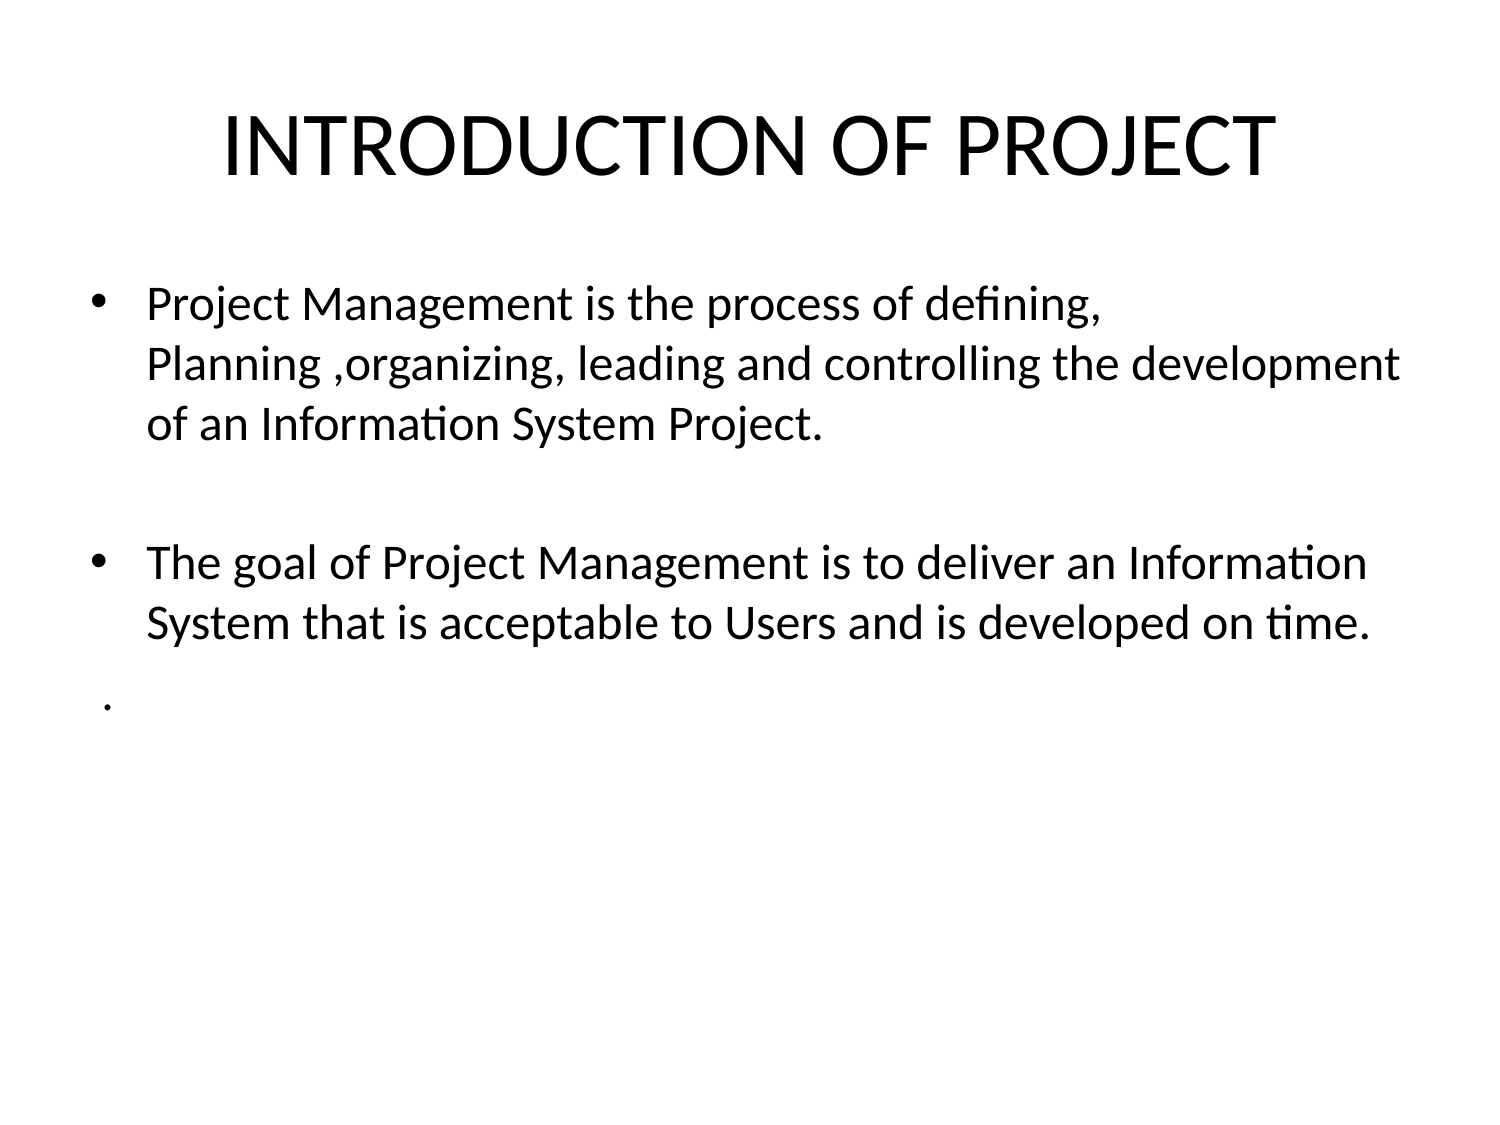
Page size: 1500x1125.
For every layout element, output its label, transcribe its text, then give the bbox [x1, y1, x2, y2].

title INTRODUCTION OF PROJECT [75, 45, 1425, 233]
list Project Management is the process of defining, Planning ,organizing, leading and controlling the development of an Information System Project. The goal of Project Management is to deliver an Information System that is acceptable to Users and is developed on time. . [75, 262, 1425, 1005]
